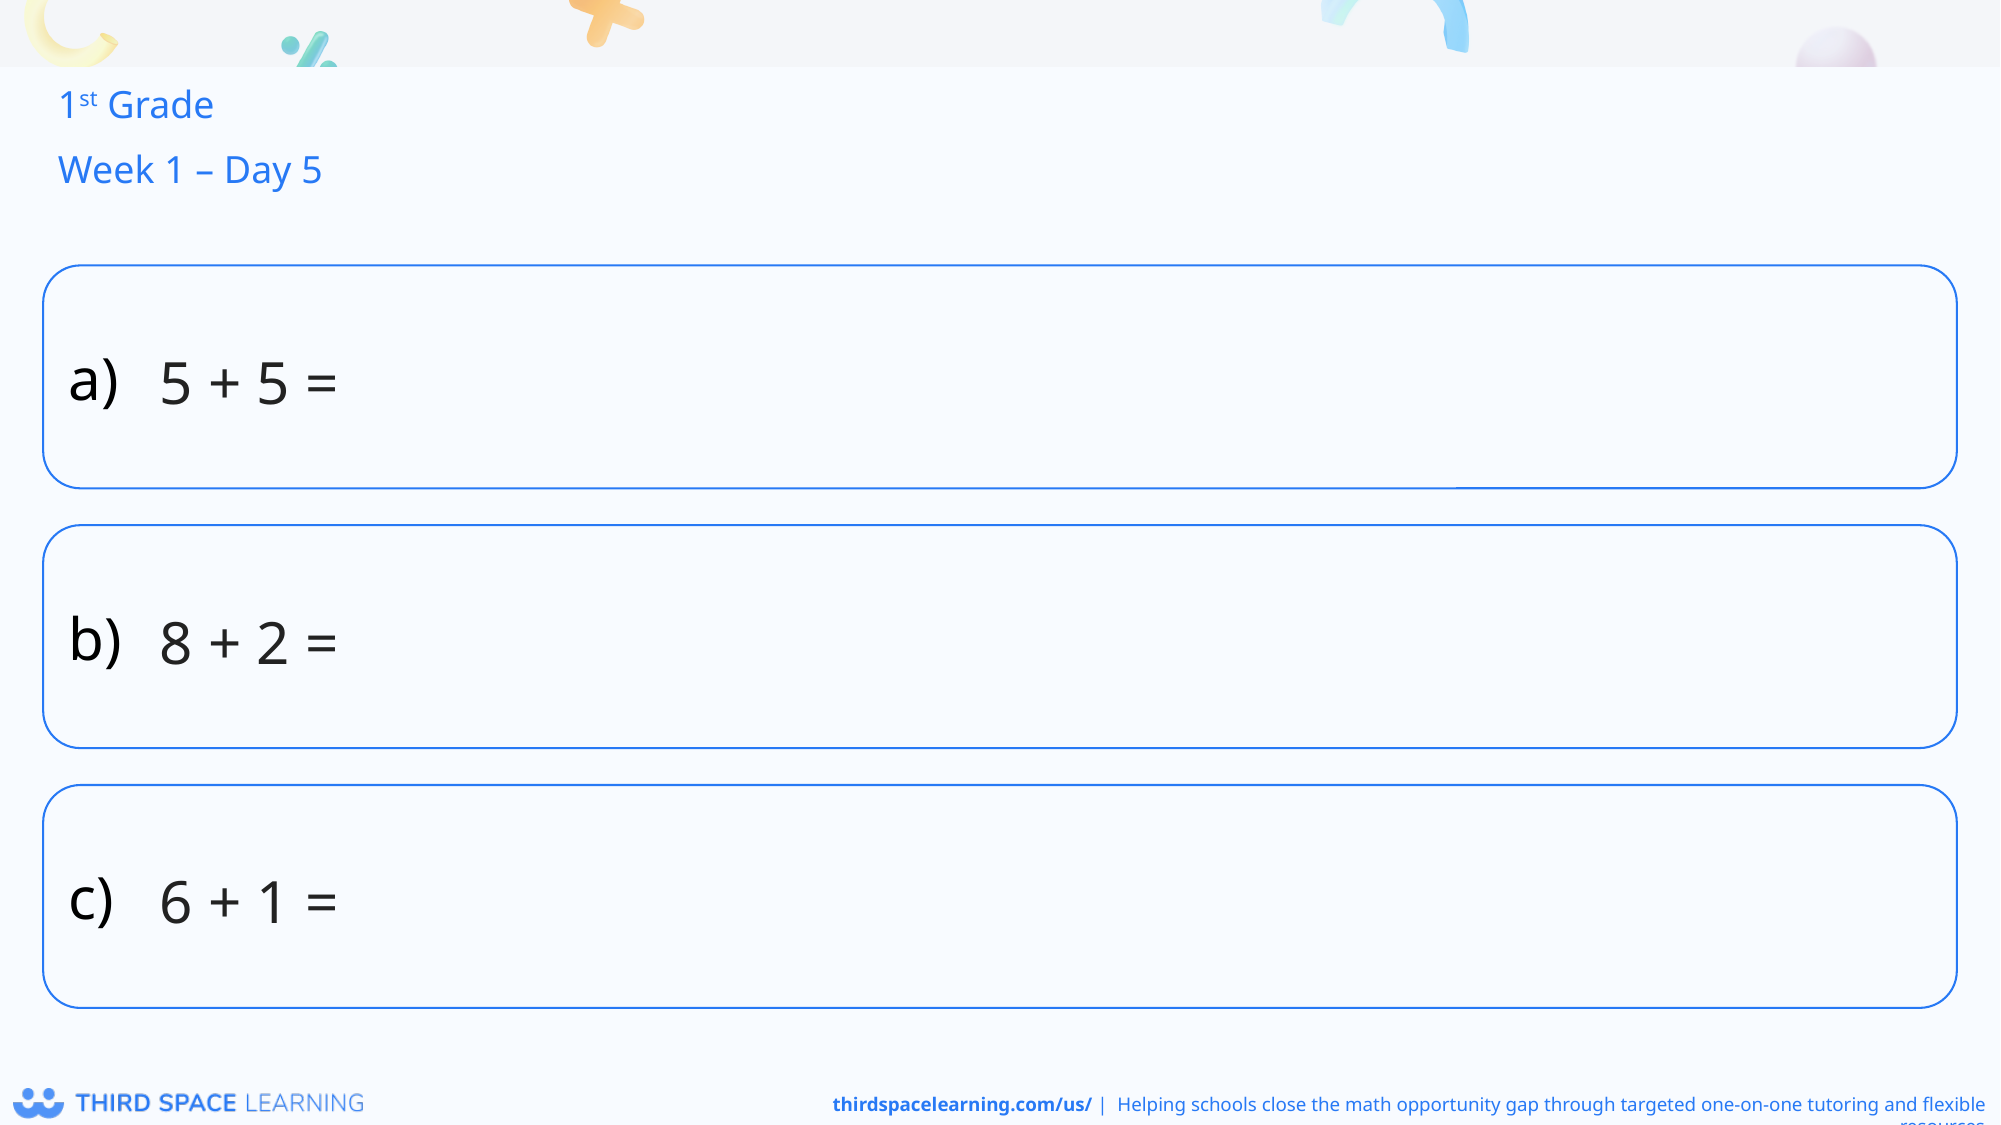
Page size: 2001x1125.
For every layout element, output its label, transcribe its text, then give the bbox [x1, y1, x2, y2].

text_box 1st Grade Week 1 – Day 5 [43, 73, 509, 212]
picture [0, 0, 2000, 67]
picture [13, 1088, 365, 1119]
list 8 + 2 = [144, 548, 1922, 734]
list 5 + 5 = [144, 288, 1922, 474]
list 6 + 1 = [144, 807, 1922, 994]
